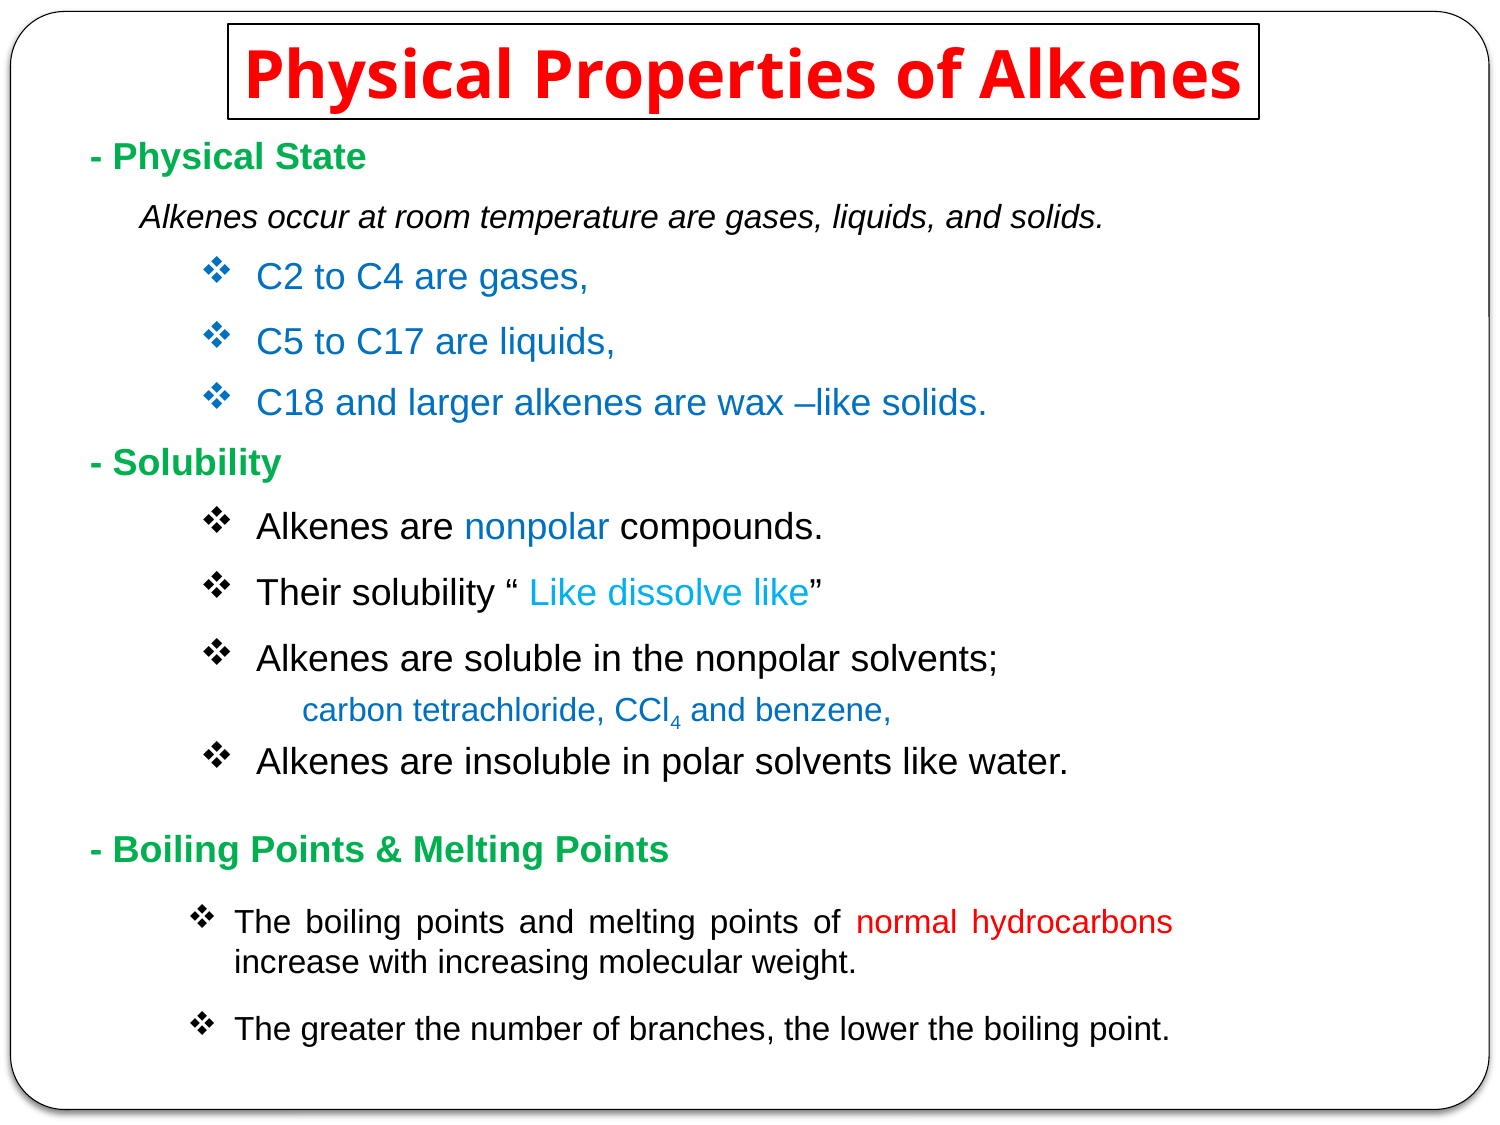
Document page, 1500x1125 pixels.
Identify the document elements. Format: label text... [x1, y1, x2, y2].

text_box C2 to C4 are gases, [185, 244, 638, 305]
text_box C18 and larger alkenes are wax –like solids. [185, 370, 1050, 431]
text_box - Boiling Points & Melting Points [74, 817, 773, 878]
text_box Alkenes are nonpolar compounds. [185, 494, 969, 555]
text_box - Physical State [75, 124, 400, 185]
text_box Physical Properties of Alkenes [227, 23, 1260, 120]
text_box The greater the number of branches, the lower the boiling point. [172, 999, 1225, 1055]
text_box C5 to C17 are liquids, [185, 309, 663, 370]
text_box Alkenes occur at room temperature are gases, liquids, and solids. [125, 187, 1225, 243]
text_box Their solubility “ Like dissolve like” [185, 560, 1007, 621]
text_box carbon tetrachloride, CCl4 and benzene, [287, 680, 1050, 730]
text_box Alkenes are insoluble in polar solvents like water. [185, 730, 1292, 790]
text_box Alkenes are soluble in the nonpolar solvents; [185, 626, 1194, 686]
text_box The boiling points and melting points of normal hydrocarbons increase with increasing molecular weight. [172, 892, 1189, 988]
text_box - Solubility [75, 430, 325, 491]
